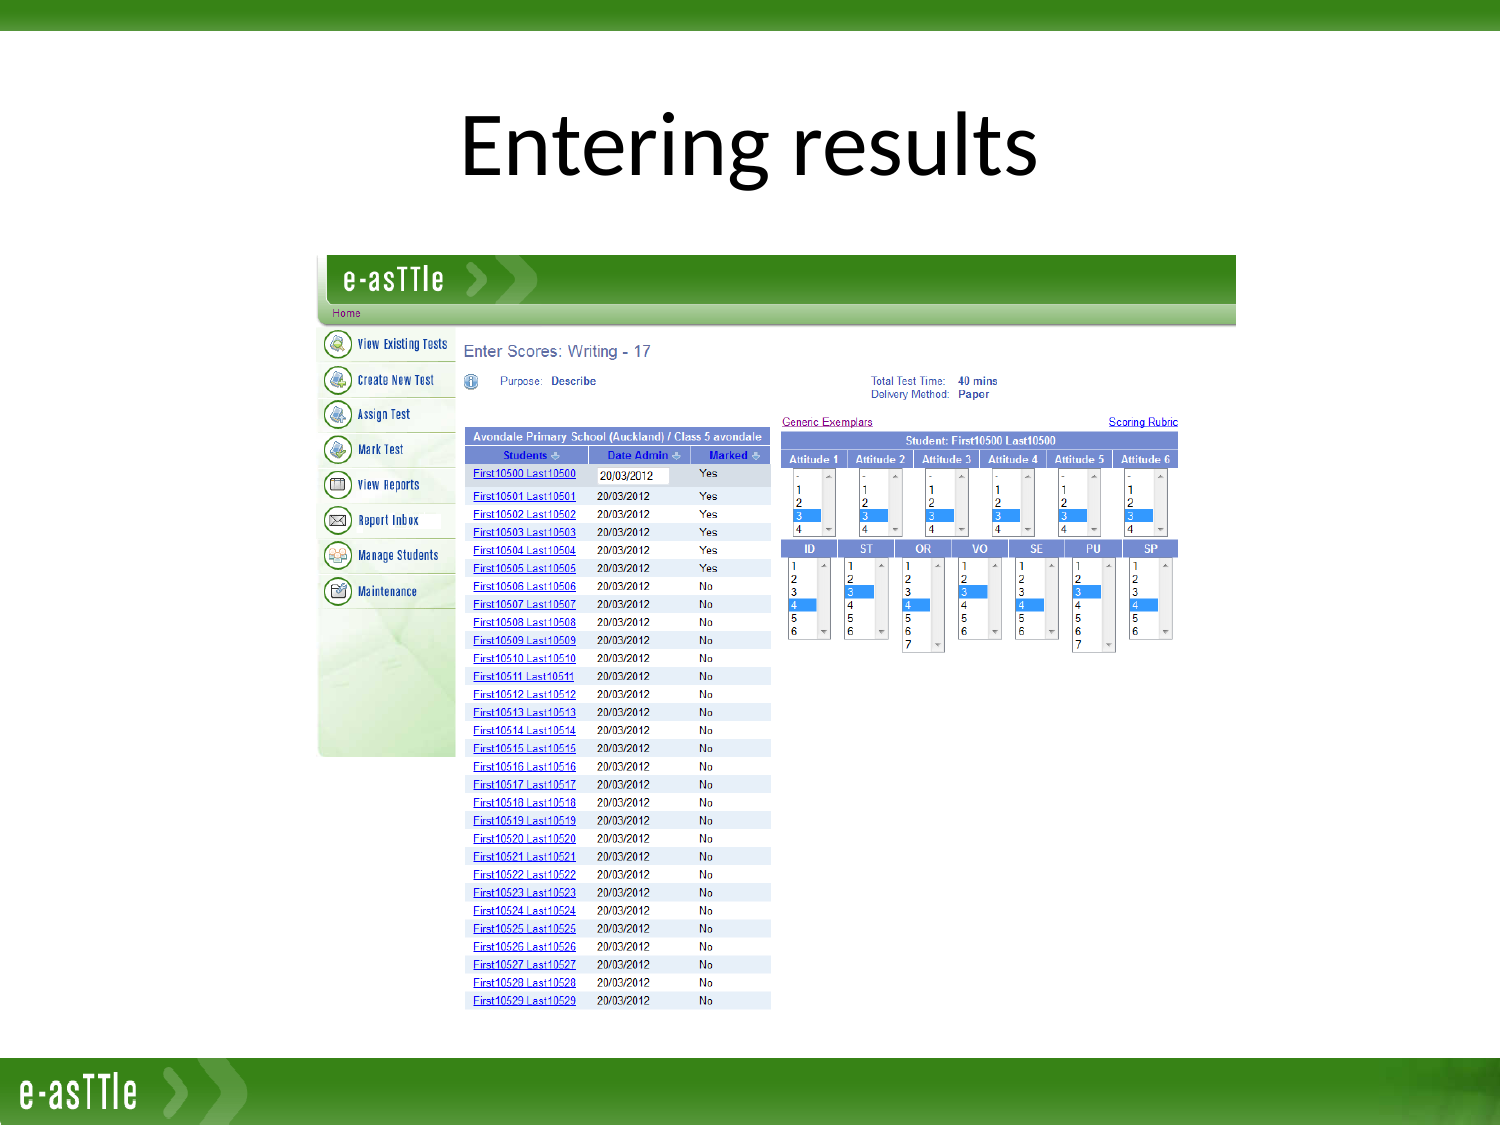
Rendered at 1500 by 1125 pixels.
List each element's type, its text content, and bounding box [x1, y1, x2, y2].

picture [0, 1058, 1500, 1125]
title Entering results [75, 45, 1425, 233]
picture [0, 0, 1500, 31]
picture [311, 255, 1237, 1015]
